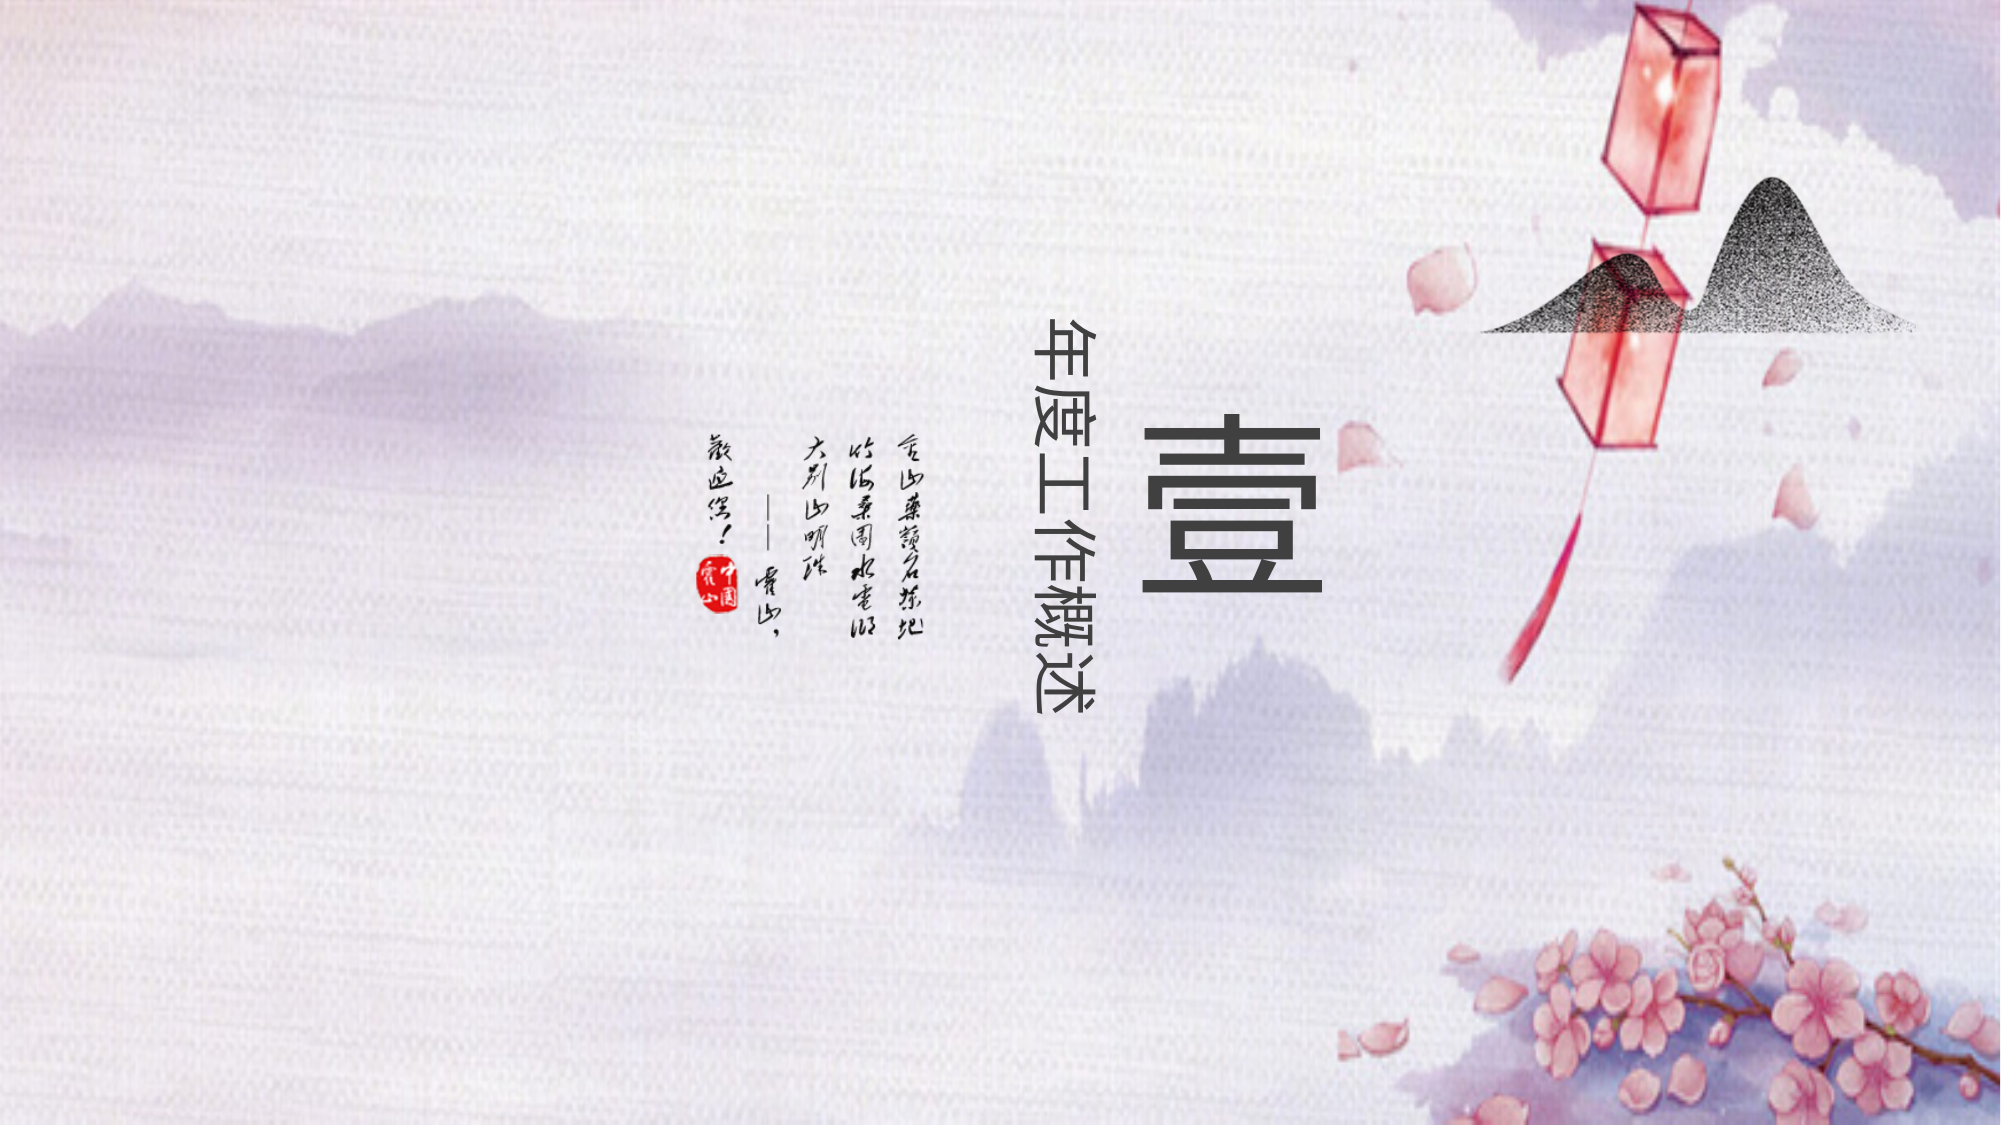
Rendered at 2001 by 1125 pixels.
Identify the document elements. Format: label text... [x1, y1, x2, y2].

picture [0, 0, 2001, 1125]
text_box 年度工作概述 [1003, 302, 1115, 823]
text_box 壹 [1115, 387, 1360, 617]
